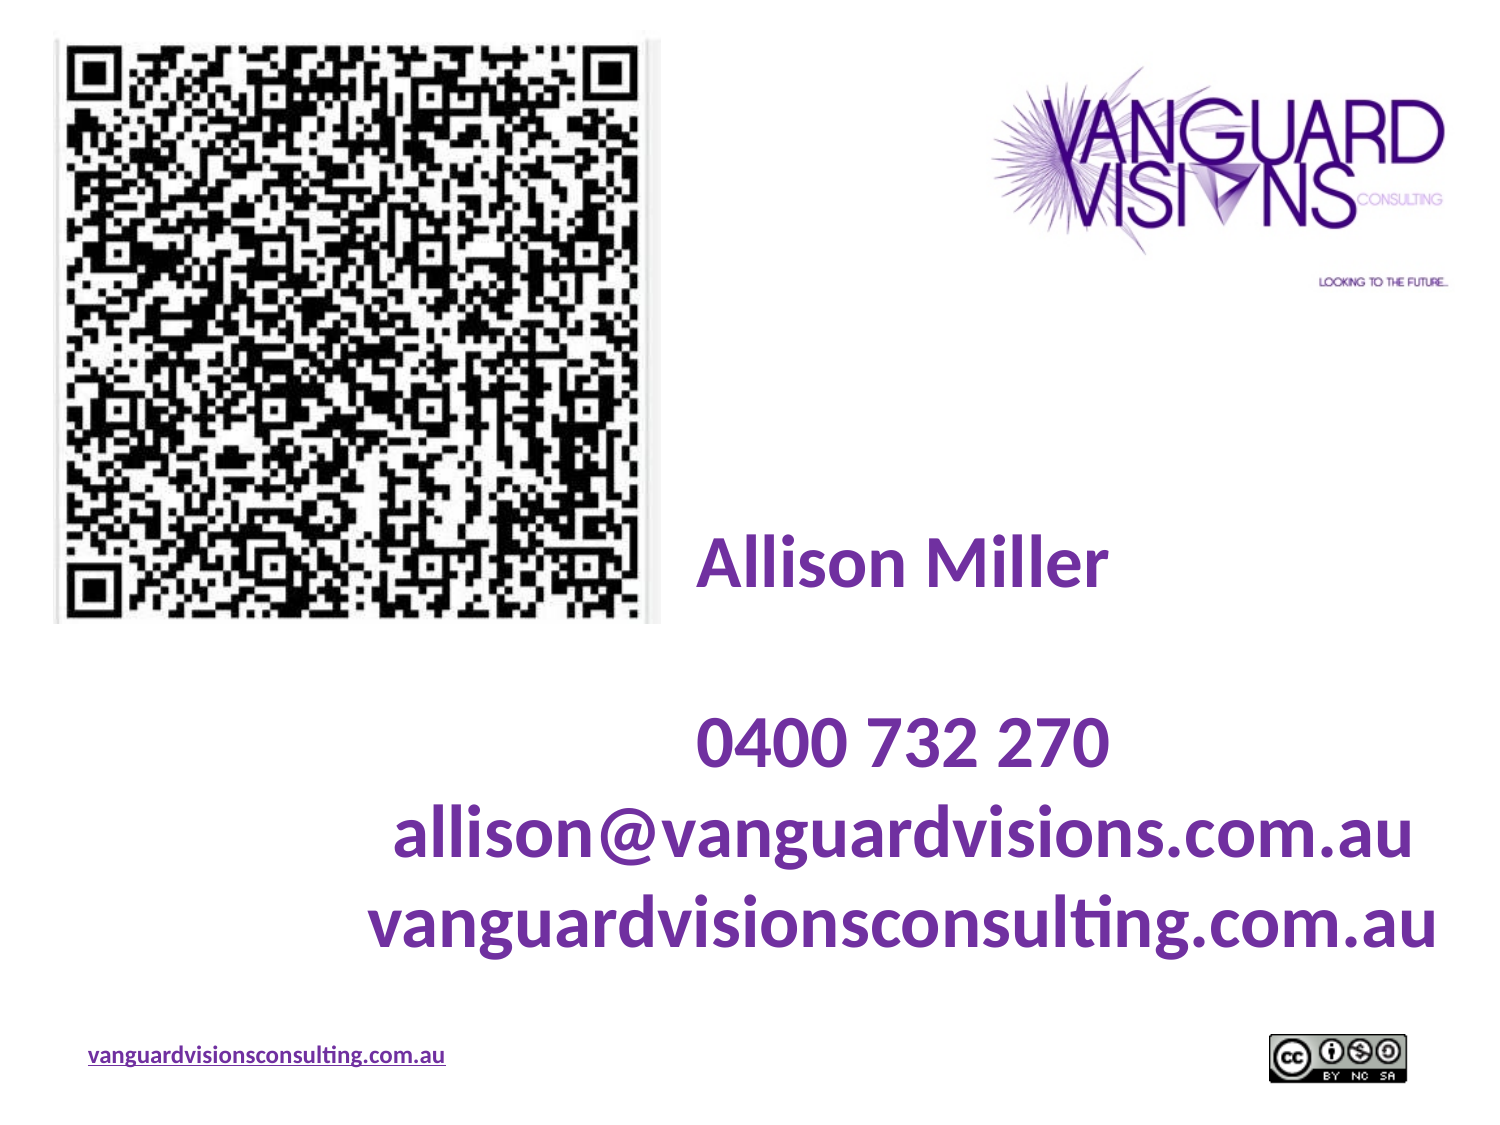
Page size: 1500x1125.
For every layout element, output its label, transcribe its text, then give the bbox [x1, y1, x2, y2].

picture [986, 10, 1455, 293]
picture [52, 30, 662, 624]
title Allison Miller 0400 732 270 allison@vanguardvisions.com.au vanguardvisionsconsulting.com.au [266, 616, 1500, 858]
picture [1269, 1034, 1409, 1085]
